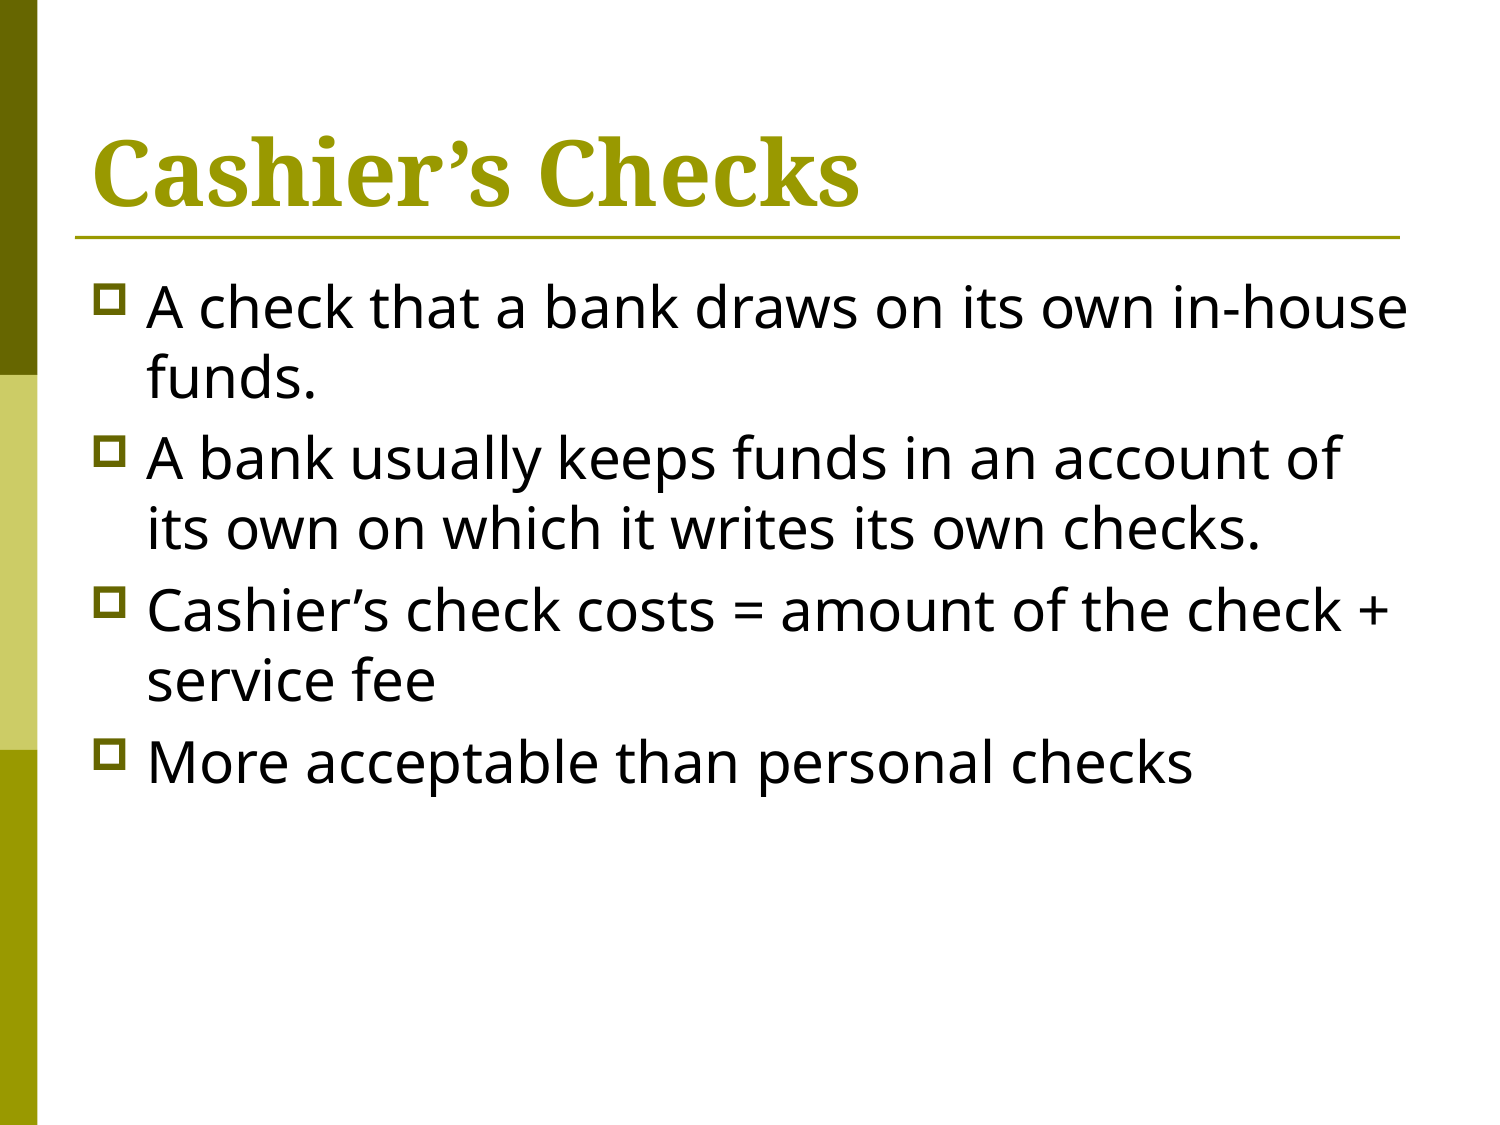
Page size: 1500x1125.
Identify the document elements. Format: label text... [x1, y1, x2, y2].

list A check that a bank draws on its own in-house funds. A bank usually keeps funds in an account of its own on which it writes its own checks. Cashier’s check costs = amount of the check + service fee More acceptable than personal checks [74, 262, 1426, 1006]
title Cashier’s Checks [74, 45, 1426, 233]
